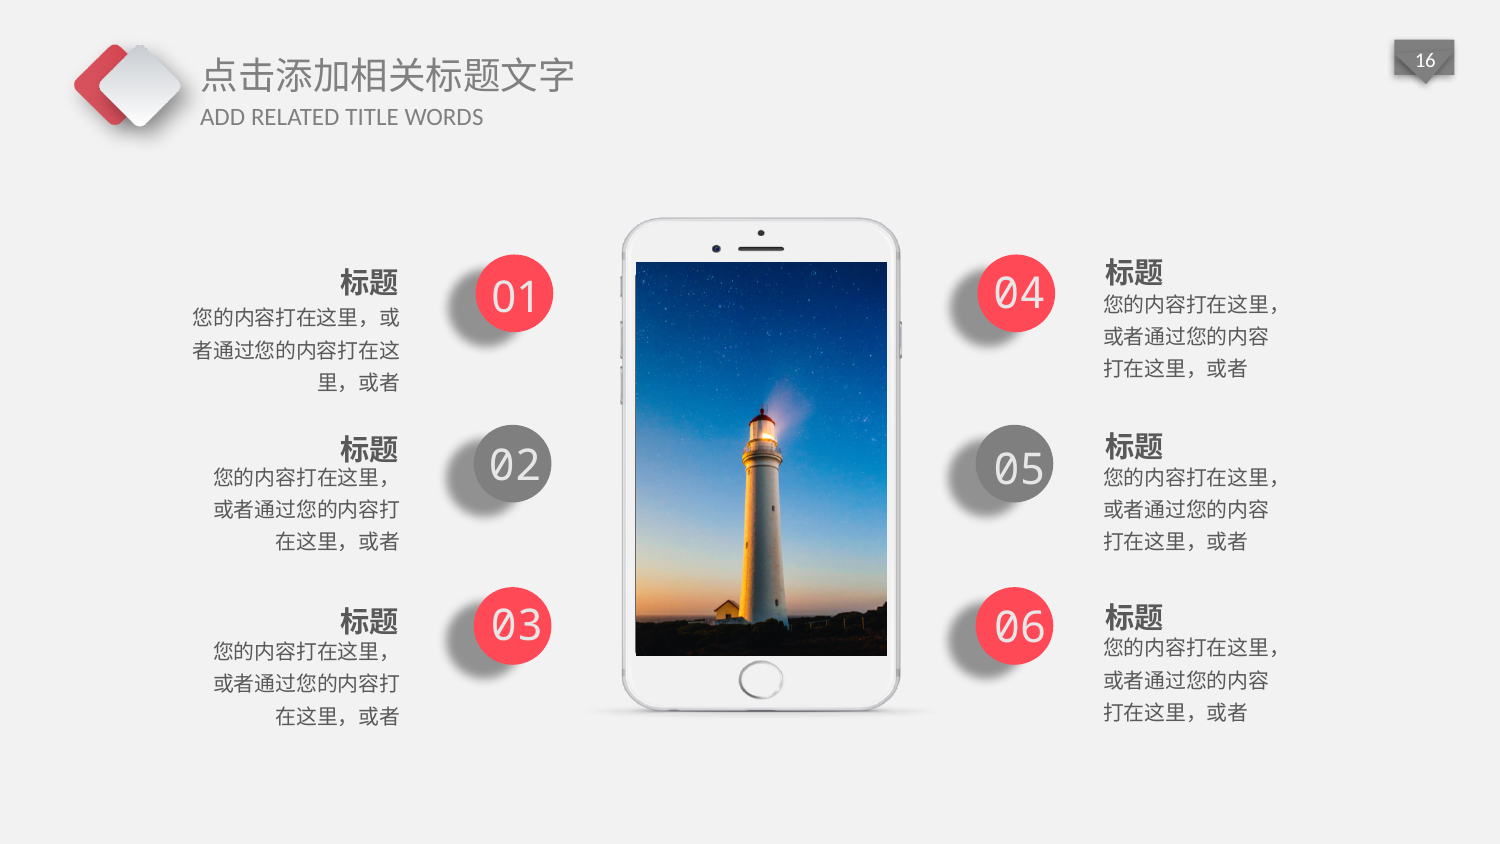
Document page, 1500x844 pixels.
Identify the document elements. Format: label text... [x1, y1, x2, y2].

text_box 01 [476, 260, 550, 329]
text_box [990, 659, 1039, 667]
text_box [494, 329, 535, 335]
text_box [555, 185, 970, 744]
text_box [165, 246, 416, 738]
text_box [995, 585, 1034, 590]
picture [89, 35, 190, 136]
text_box [997, 252, 1036, 257]
text_box [974, 605, 979, 647]
text_box [487, 658, 538, 667]
text_box 03 [475, 589, 550, 658]
text_box [987, 422, 1042, 433]
text_box [490, 422, 535, 429]
text_box [471, 609, 475, 642]
text_box 05 [978, 433, 1082, 501]
text_box [490, 498, 535, 505]
text_box 06 [979, 590, 1082, 659]
text_box [490, 252, 539, 260]
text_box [1087, 236, 1304, 767]
text_box [974, 445, 978, 482]
text_box [990, 325, 1043, 335]
text_box [495, 585, 531, 589]
text_box [998, 501, 1031, 505]
text_box 04 [978, 257, 1081, 325]
text_box 02 [473, 429, 550, 498]
